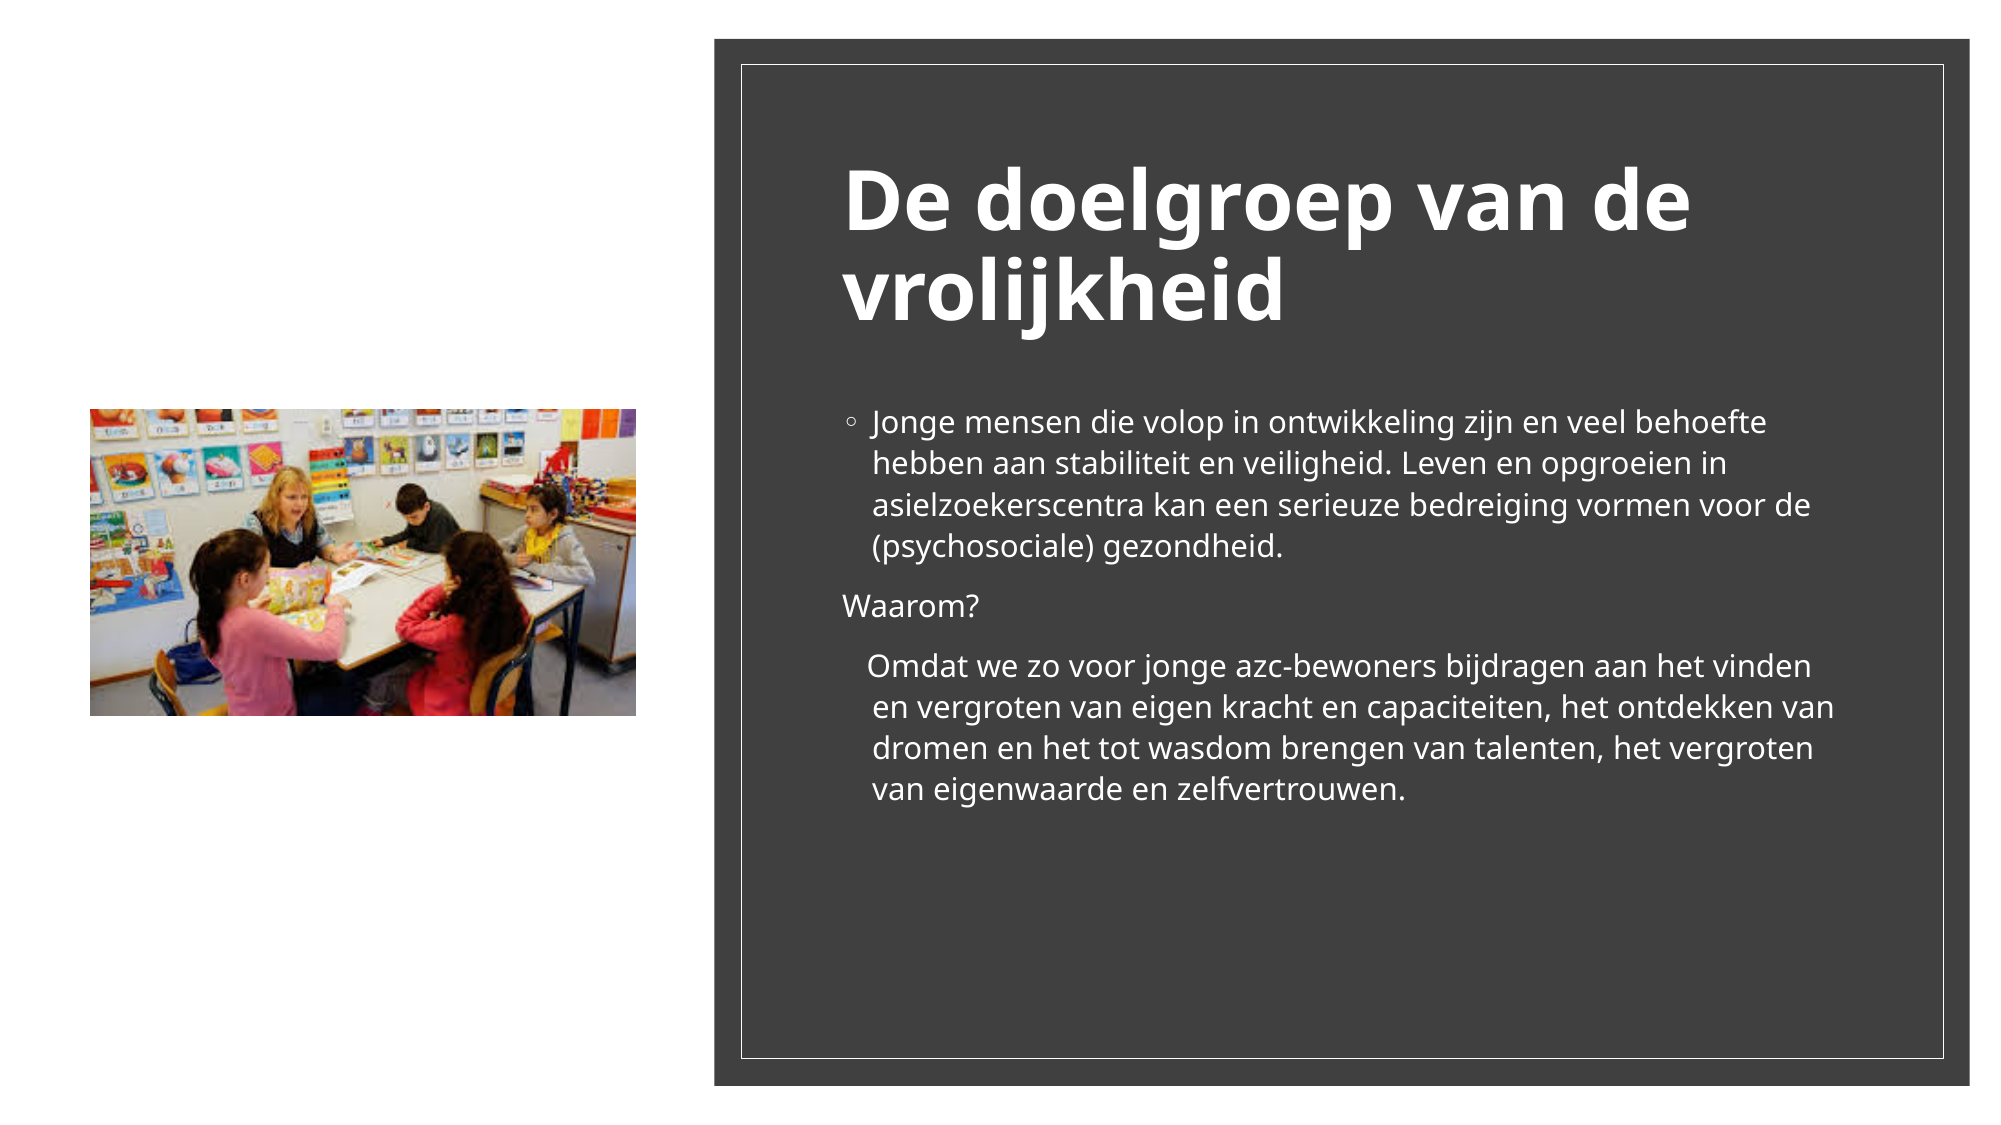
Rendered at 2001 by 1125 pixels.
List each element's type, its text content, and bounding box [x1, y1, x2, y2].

text_box [0, 0, 2000, 1125]
title De doelgroep van de vrolijkheid [827, 105, 1858, 391]
picture [90, 409, 636, 716]
text_box [713, 38, 1971, 1087]
text_box [740, 64, 1944, 1059]
list Jonge mensen die volop in ontwikkeling zijn en veel behoefte hebben aan stabiliteit en veiligheid. Leven en opgroeien in asielzoekerscentra kan een serieuze bedreiging vormen voor de (psychosociale) gezondheid. Waarom? Omdat we zo voor jonge azc-bewoners bijdragen aan het vinden en vergroten van eigen kracht en capaciteiten, het ontdekken van dromen en het tot wasdom brengen van talenten, het vergroten van eigenwaarde en zelfvertrouwen. [827, 391, 1858, 990]
